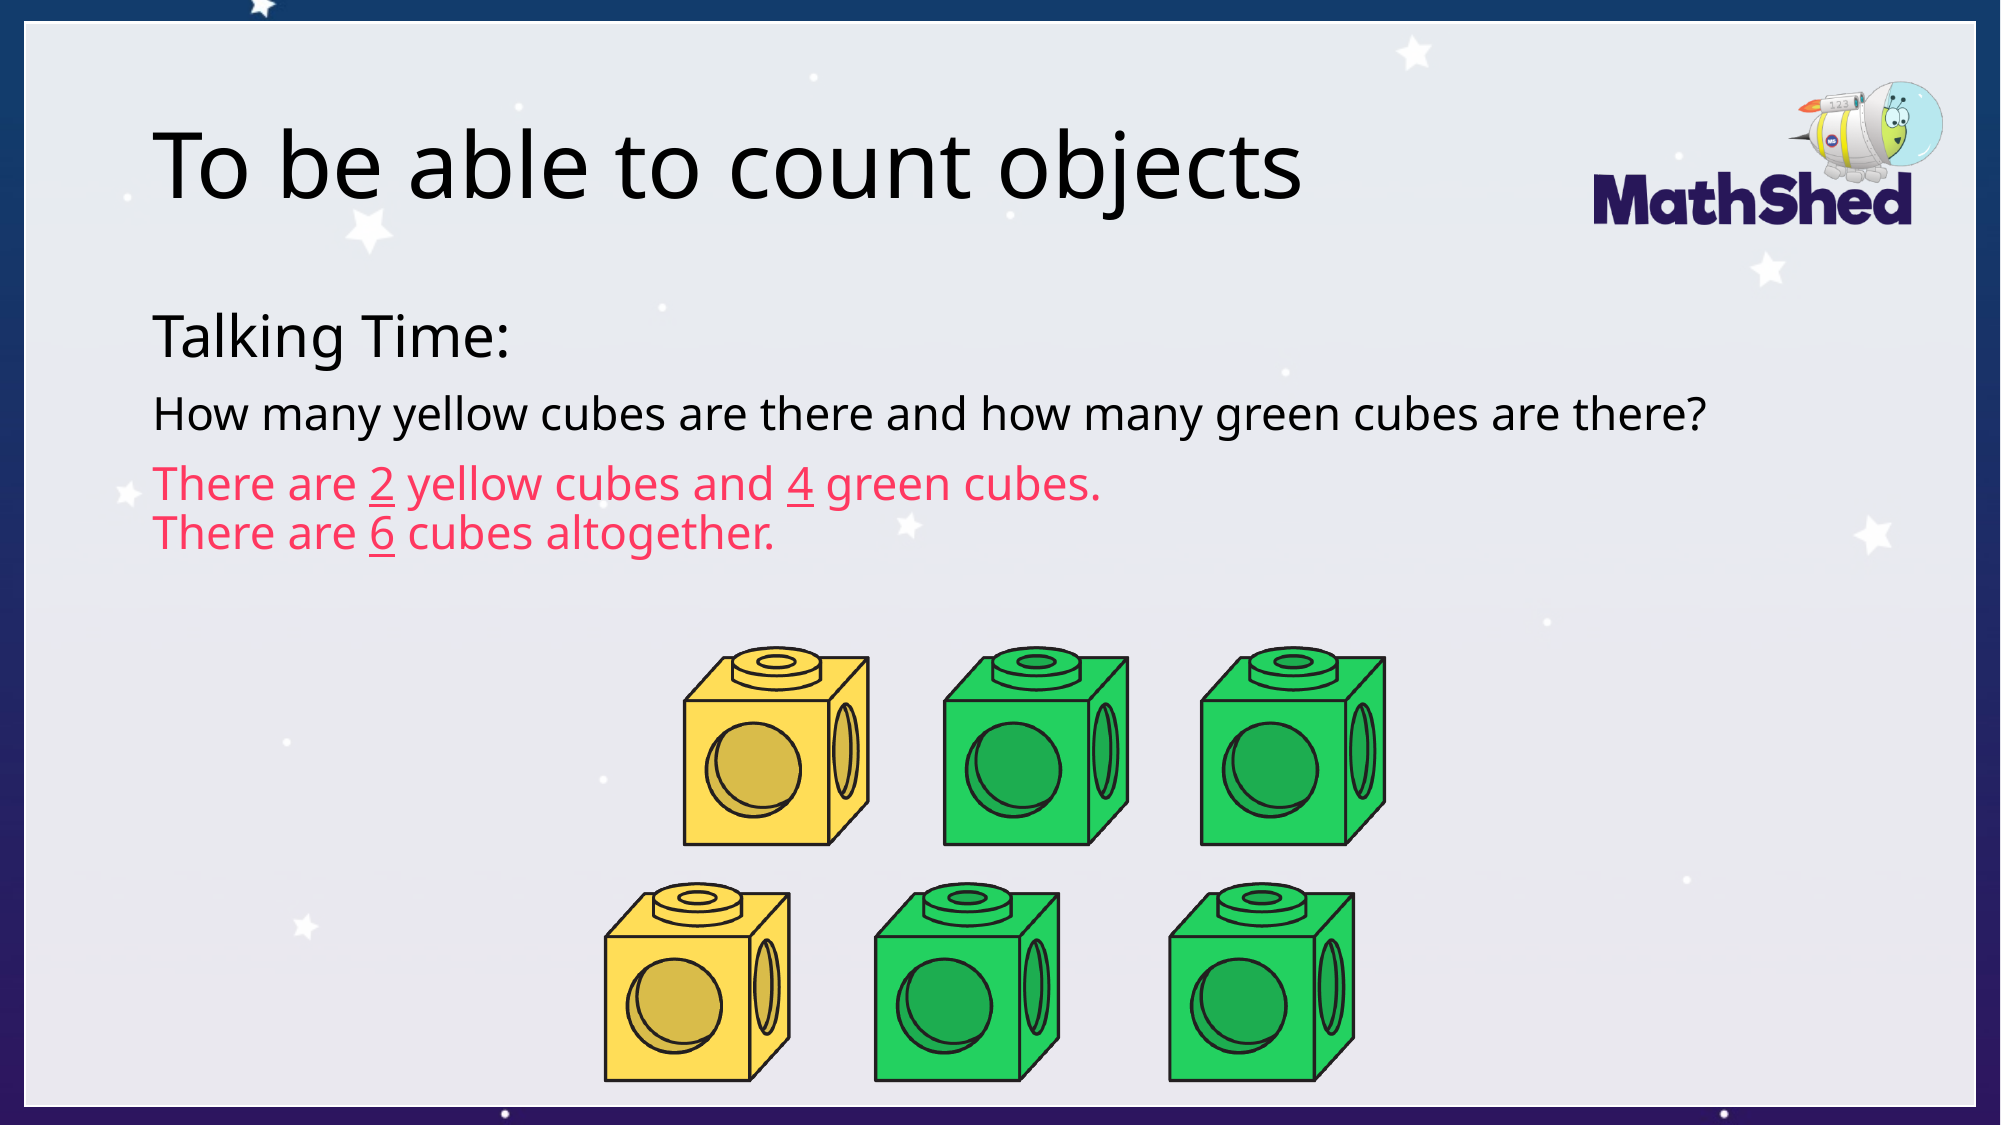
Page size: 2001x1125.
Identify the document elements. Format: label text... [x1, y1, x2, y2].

picture [0, 0, 2001, 1125]
title To be able to count objects [137, 59, 1578, 278]
list Talking Time: How many yellow cubes are there and how many green cubes are there? There are 2 yellow cubes and 4 green cubes. There are 6 cubes altogether. [137, 299, 1863, 1014]
